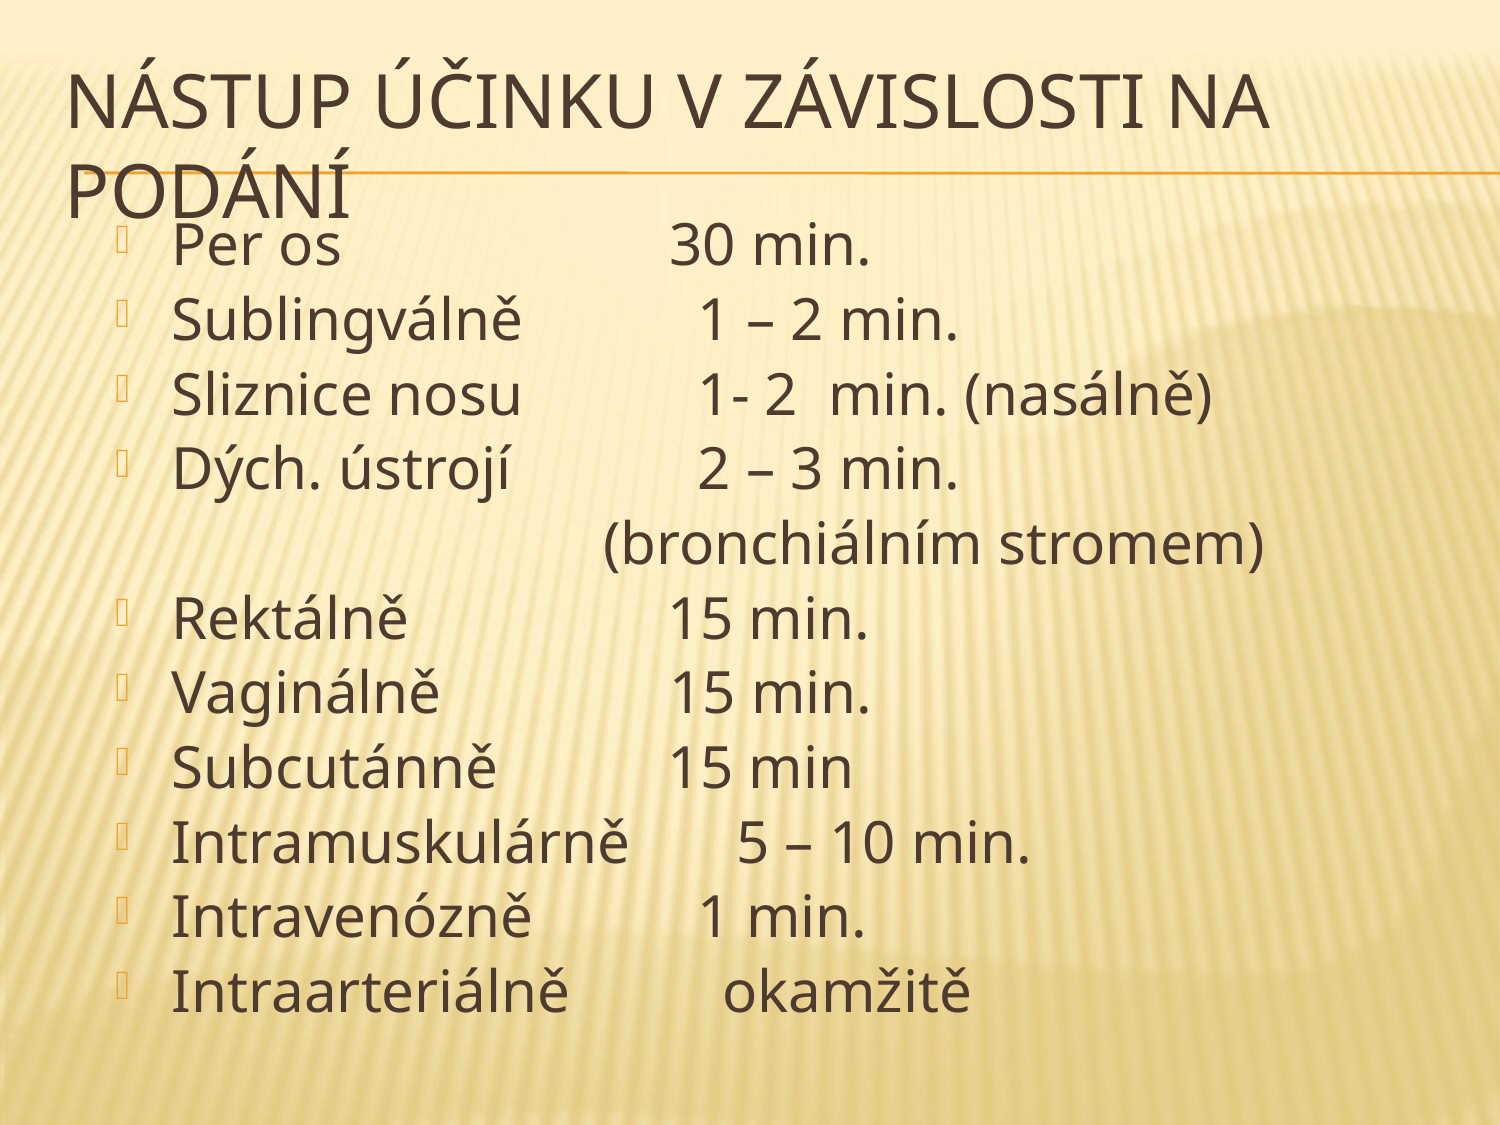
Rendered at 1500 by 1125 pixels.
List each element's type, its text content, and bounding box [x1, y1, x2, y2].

list Per os 30 min. Sublingválně 1 – 2 min. Sliznice nosu 1- 2 min. (nasálně) Dých. ústrojí 2 – 3 min. (bronchiálním stromem) Rektálně 15 min. Vaginálně 15 min. Subcutánně 15 min Intramuskulárně 5 – 10 min. Intravenózně 1 min. Intraarteriálně okamžitě [100, 208, 1413, 1094]
title Nástup účinku v závislosti na podání [50, 75, 1475, 213]
picture [0, 0, 1500, 1125]
